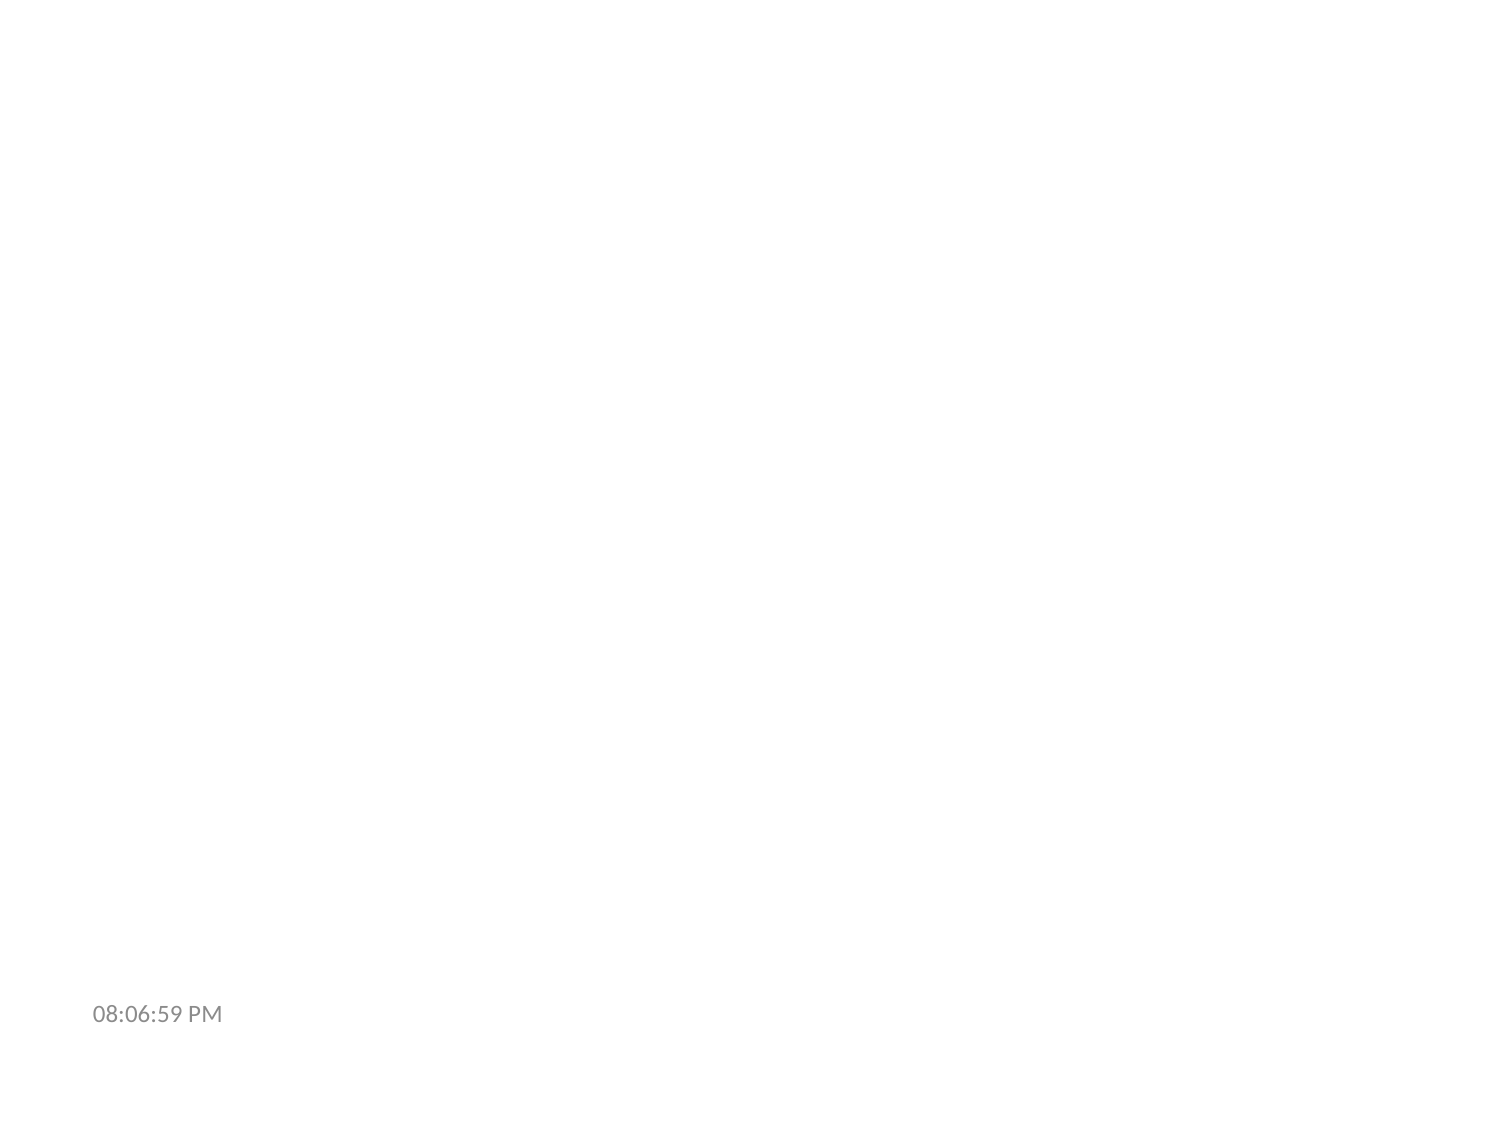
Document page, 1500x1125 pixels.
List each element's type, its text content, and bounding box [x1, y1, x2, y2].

text_box 3:35:09 PM [77, 982, 428, 1043]
